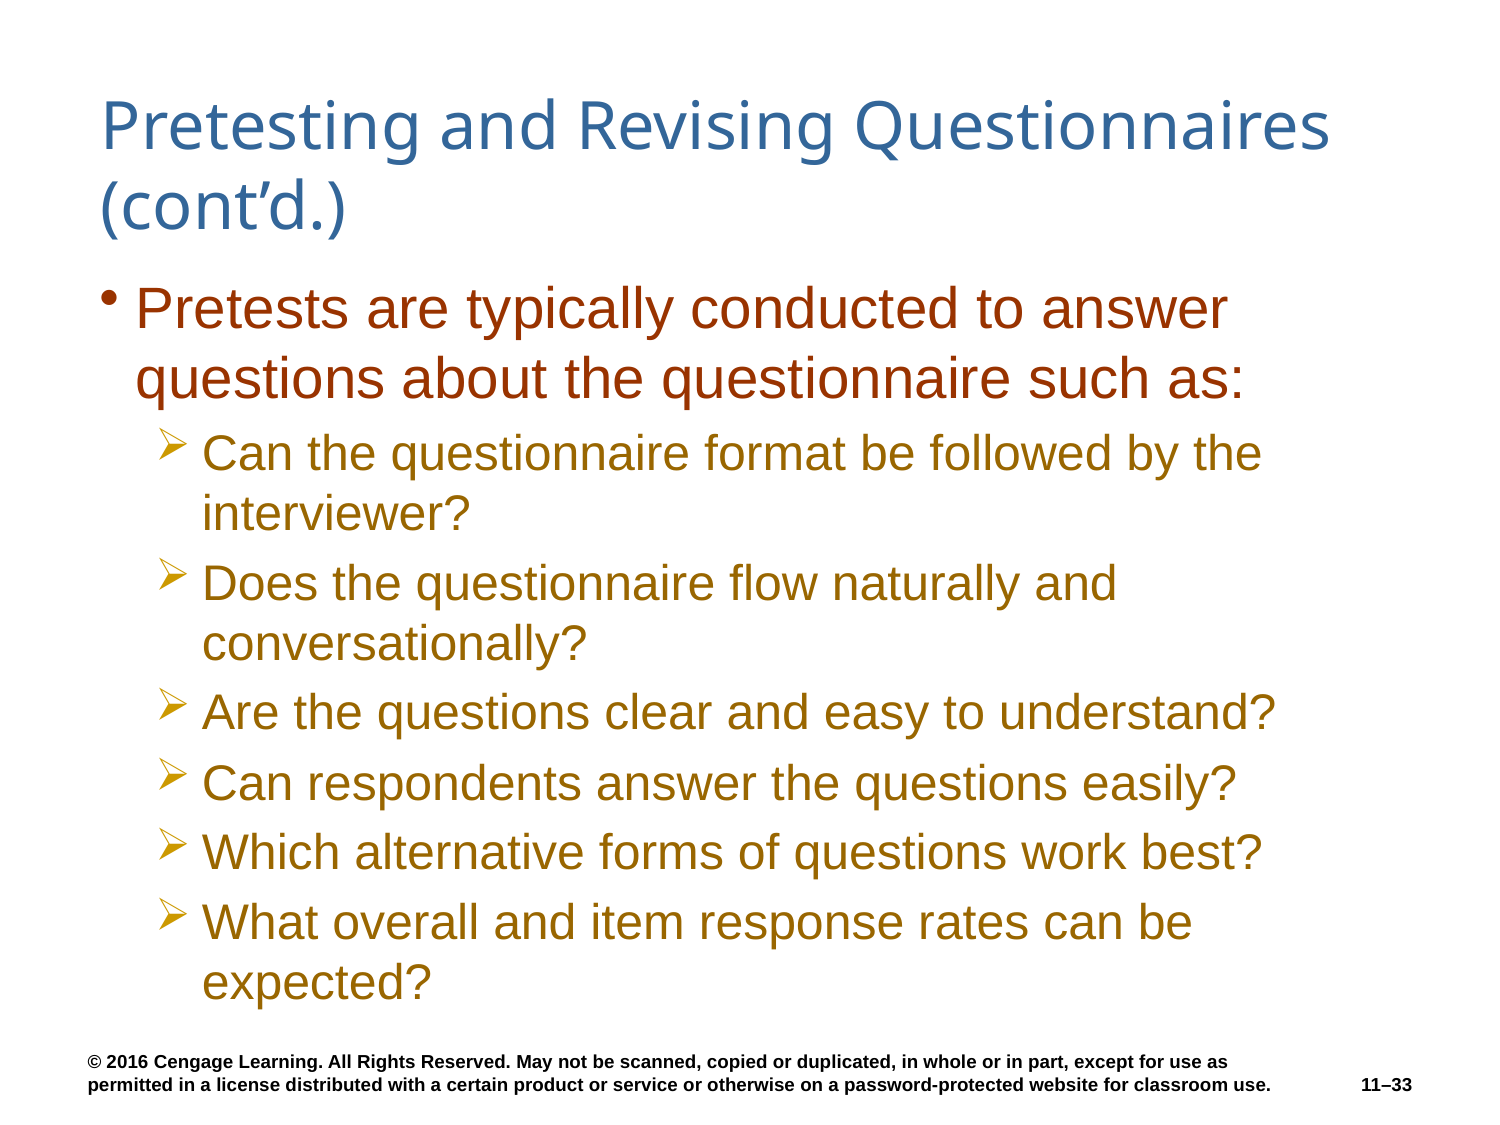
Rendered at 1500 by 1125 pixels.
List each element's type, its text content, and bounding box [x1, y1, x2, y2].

title Pretesting and Revising Questionnaires (cont’d.) [85, 75, 1411, 171]
list Pretests are typically conducted to answer questions about the questionnaire such as: Can the questionnaire format be followed by the interviewer? Does the questionnaire flow naturally and conversationally? Are the questions clear and easy to understand? Can respondents answer the questions easily? Which alternative forms of questions work best? What overall and item response rates can be expected? [84, 262, 1414, 1013]
footer © 2016 Cengage Learning. All Rights Reserved. May not be scanned, copied or duplicated, in whole or in part, except for use as permitted in a license distributed with a certain product or service or otherwise on a password-protected website for classroom use. [87, 1057, 1050, 1103]
slide_number 11–33 [1050, 1042, 1413, 1103]
